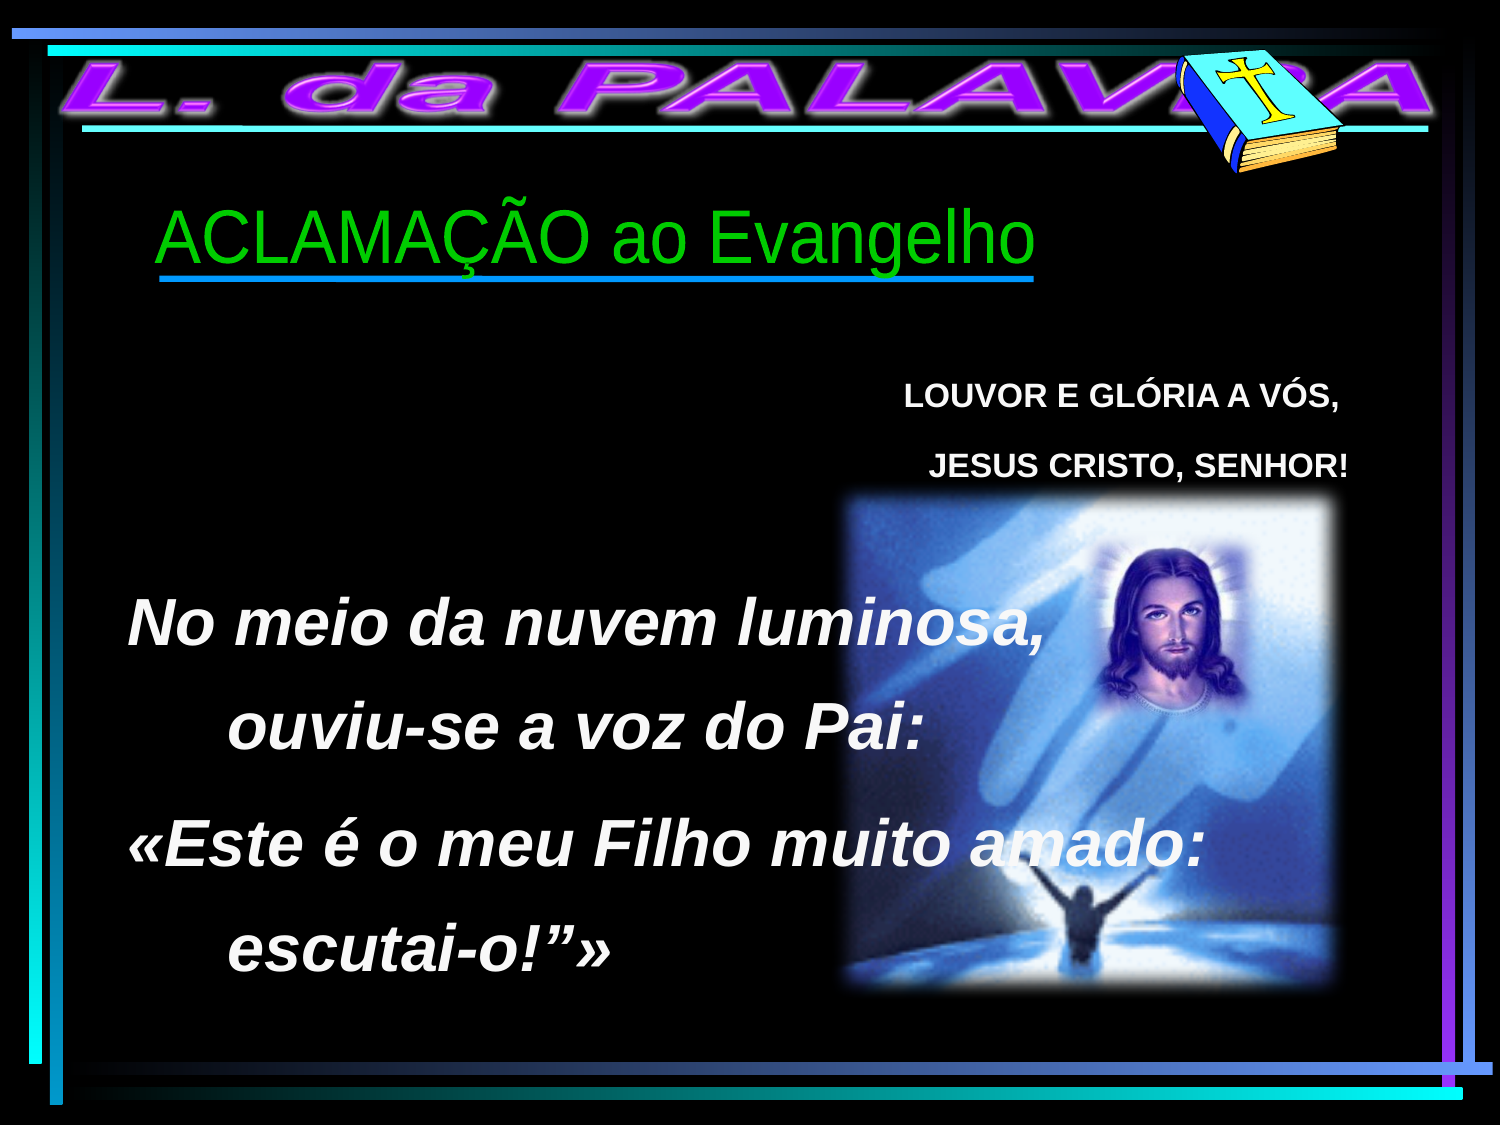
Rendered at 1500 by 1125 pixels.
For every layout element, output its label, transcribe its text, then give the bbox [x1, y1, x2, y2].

list No meio da nuvem luminosa, ouviu-se a voz do Pai: «Este é o meu Filho muito amado: escutai-o!”» [112, 546, 823, 917]
picture [828, 479, 1350, 1000]
picture [48, 46, 1452, 178]
text_box LOUVOR E GLÓRIA A VÓS, JESUS CRISTO, SENHOR! [230, 358, 1365, 514]
